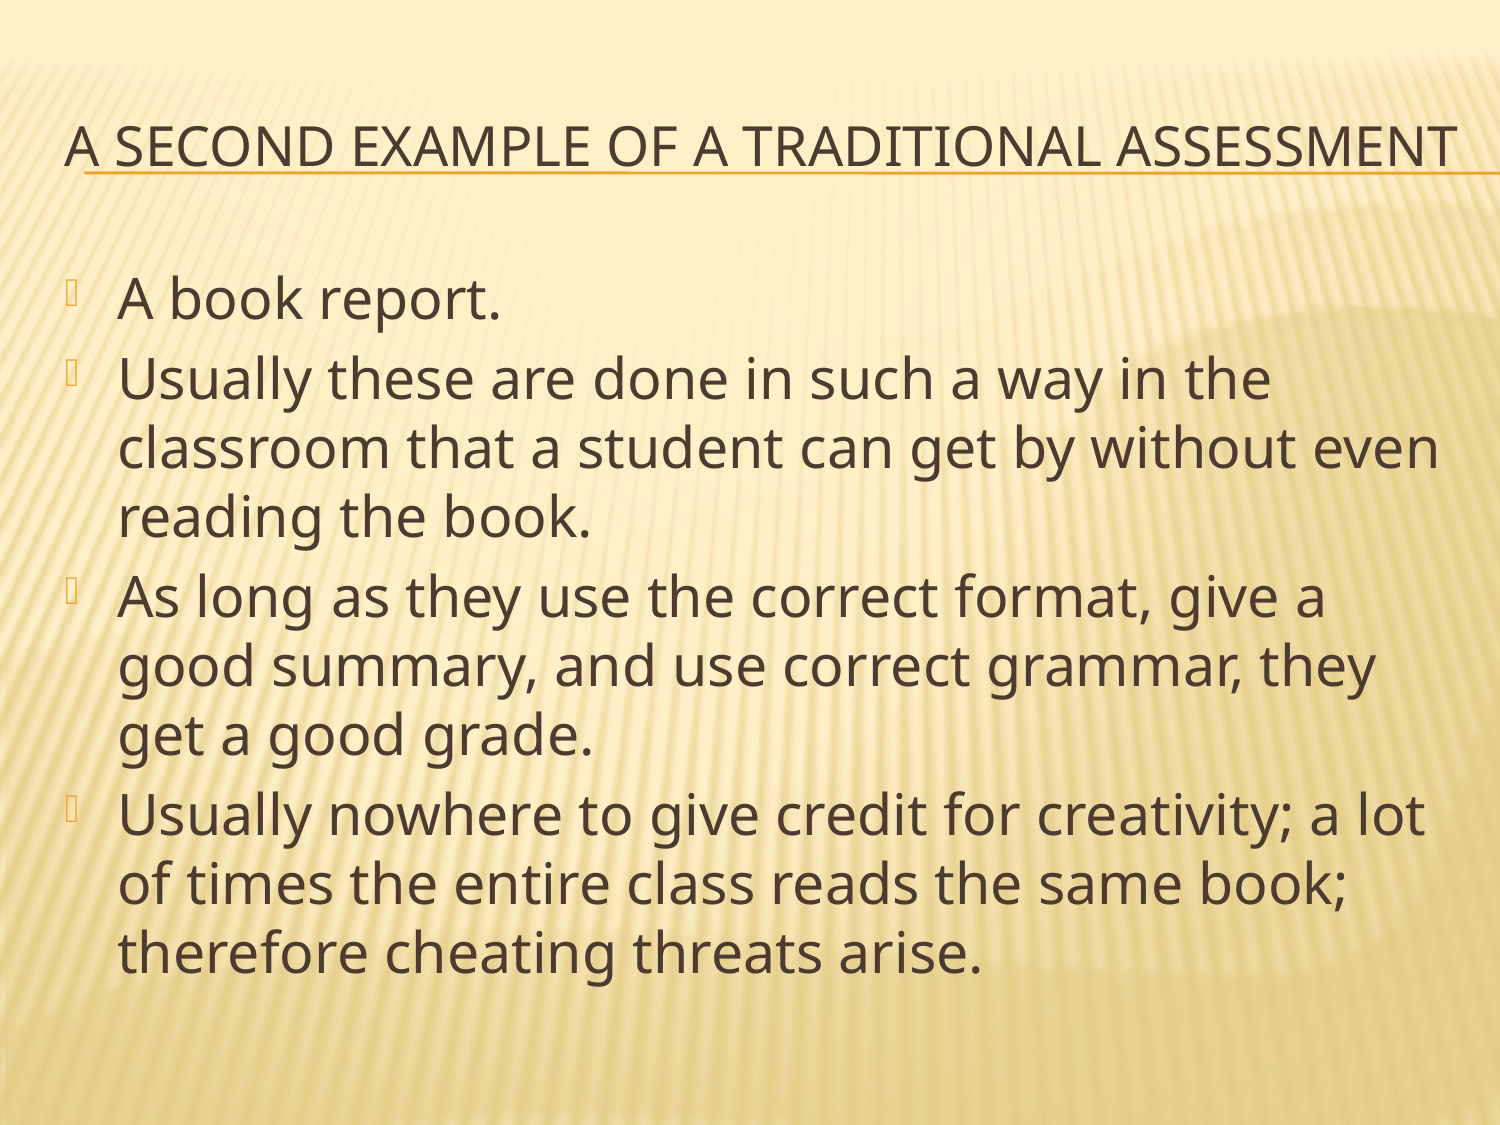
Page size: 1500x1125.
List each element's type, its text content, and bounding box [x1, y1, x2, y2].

list A book report. Usually these are done in such a way in the classroom that a student can get by without even reading the book. As long as they use the correct format, give a good summary, and use correct grammar, they get a good grade. Usually nowhere to give credit for creativity; a lot of times the entire class reads the same book; therefore cheating threats arise. [50, 254, 1475, 998]
title A second example of a traditional assessment [50, 75, 1475, 213]
